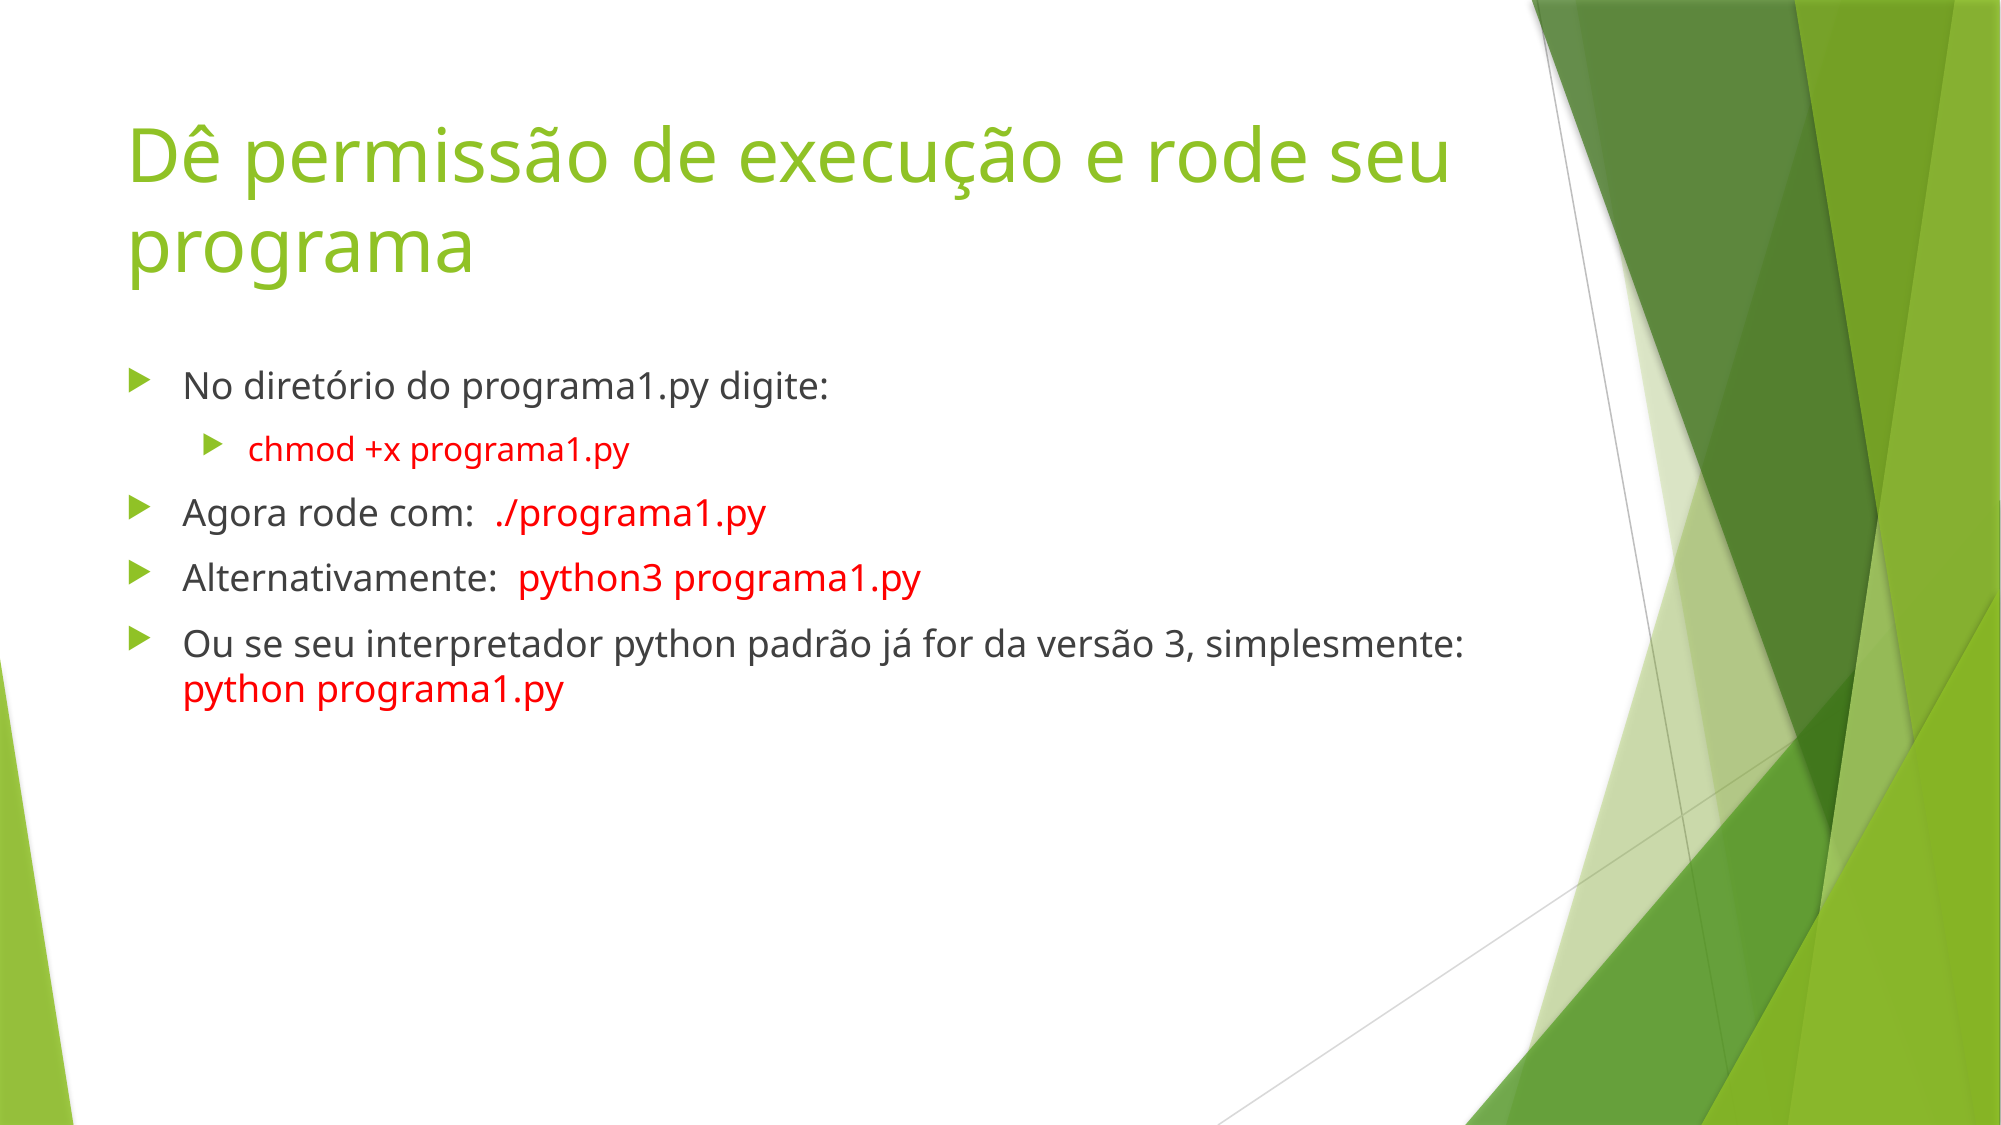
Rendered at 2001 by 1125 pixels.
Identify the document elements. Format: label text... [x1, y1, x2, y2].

list No diretório do programa1.py digite: chmod +x programa1.py Agora rode com: ./programa1.py Alternativamente: python3 programa1.py Ou se seu interpretador python padrão já for da versão 3, simplesmente: python programa1.py [111, 354, 1522, 992]
title Dê permissão de execução e rode seu programa [111, 99, 1522, 317]
